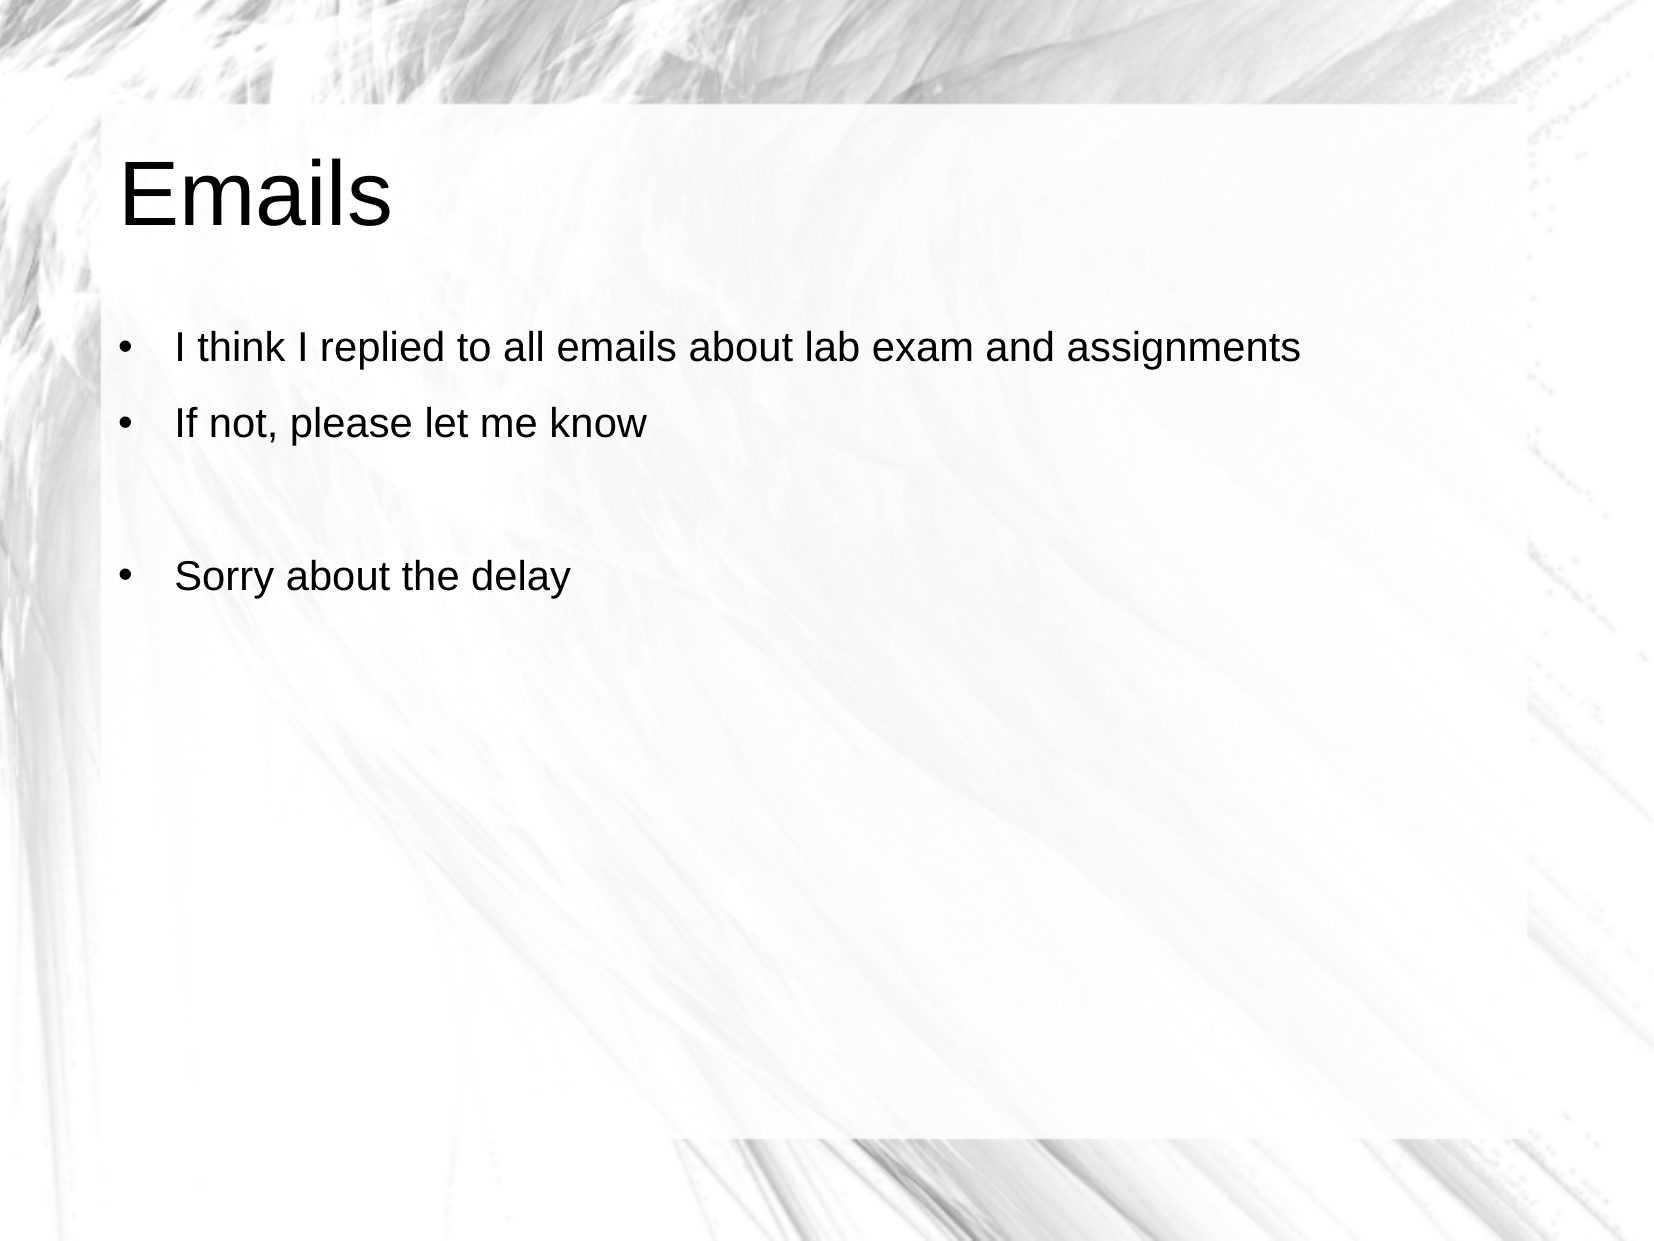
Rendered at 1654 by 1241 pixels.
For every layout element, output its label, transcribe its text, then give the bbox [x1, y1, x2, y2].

list I think I replied to all emails about lab exam and assignments If not, please let me know Sorry about the delay [118, 319, 1571, 1102]
picture [0, 0, 1654, 1241]
title Emails [118, 112, 1504, 278]
